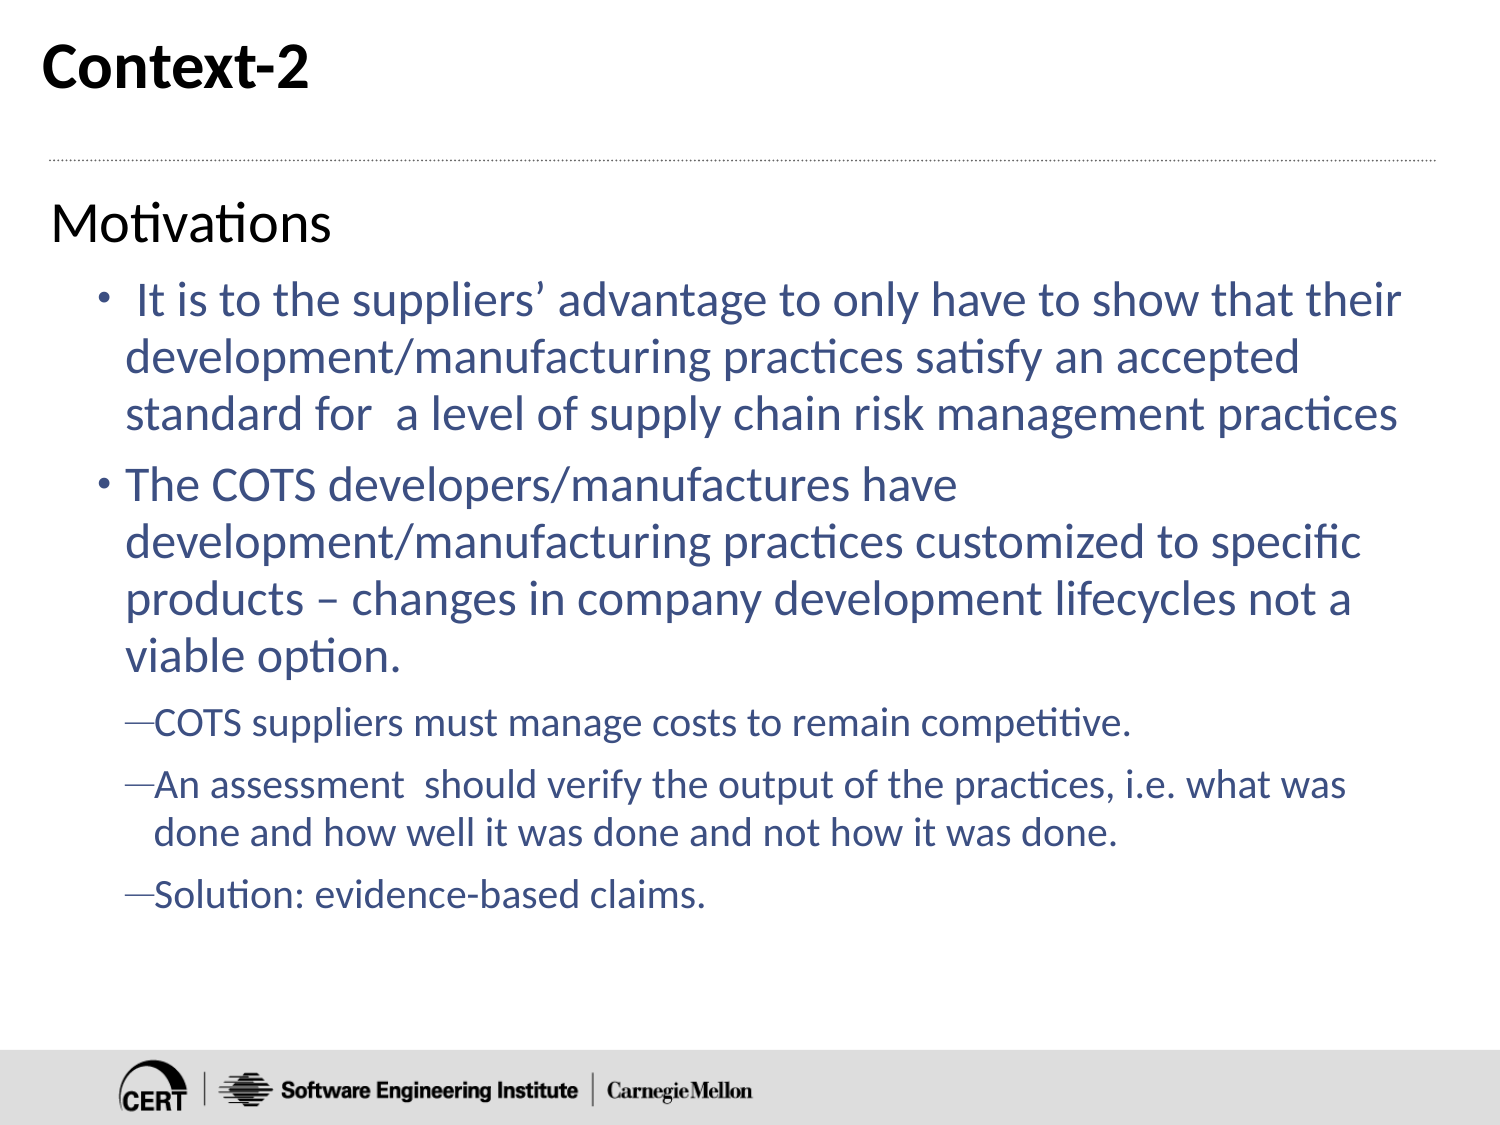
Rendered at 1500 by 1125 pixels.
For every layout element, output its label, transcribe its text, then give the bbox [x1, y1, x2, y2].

title Context-2 [42, 37, 1434, 155]
list Motivations It is to the suppliers’ advantage to only have to show that their development/manufacturing practices satisfy an accepted standard for a level of supply chain risk management practices The COTS developers/manufactures have development/manufacturing practices customized to specific products – changes in company development lifecycles not a viable option. COTS suppliers must manage costs to remain competitive. An assessment should verify the output of the practices, i.e. what was done and how well it was done and not how it was done. Solution: evidence-based claims. [49, 187, 1438, 1001]
picture [102, 1056, 765, 1117]
